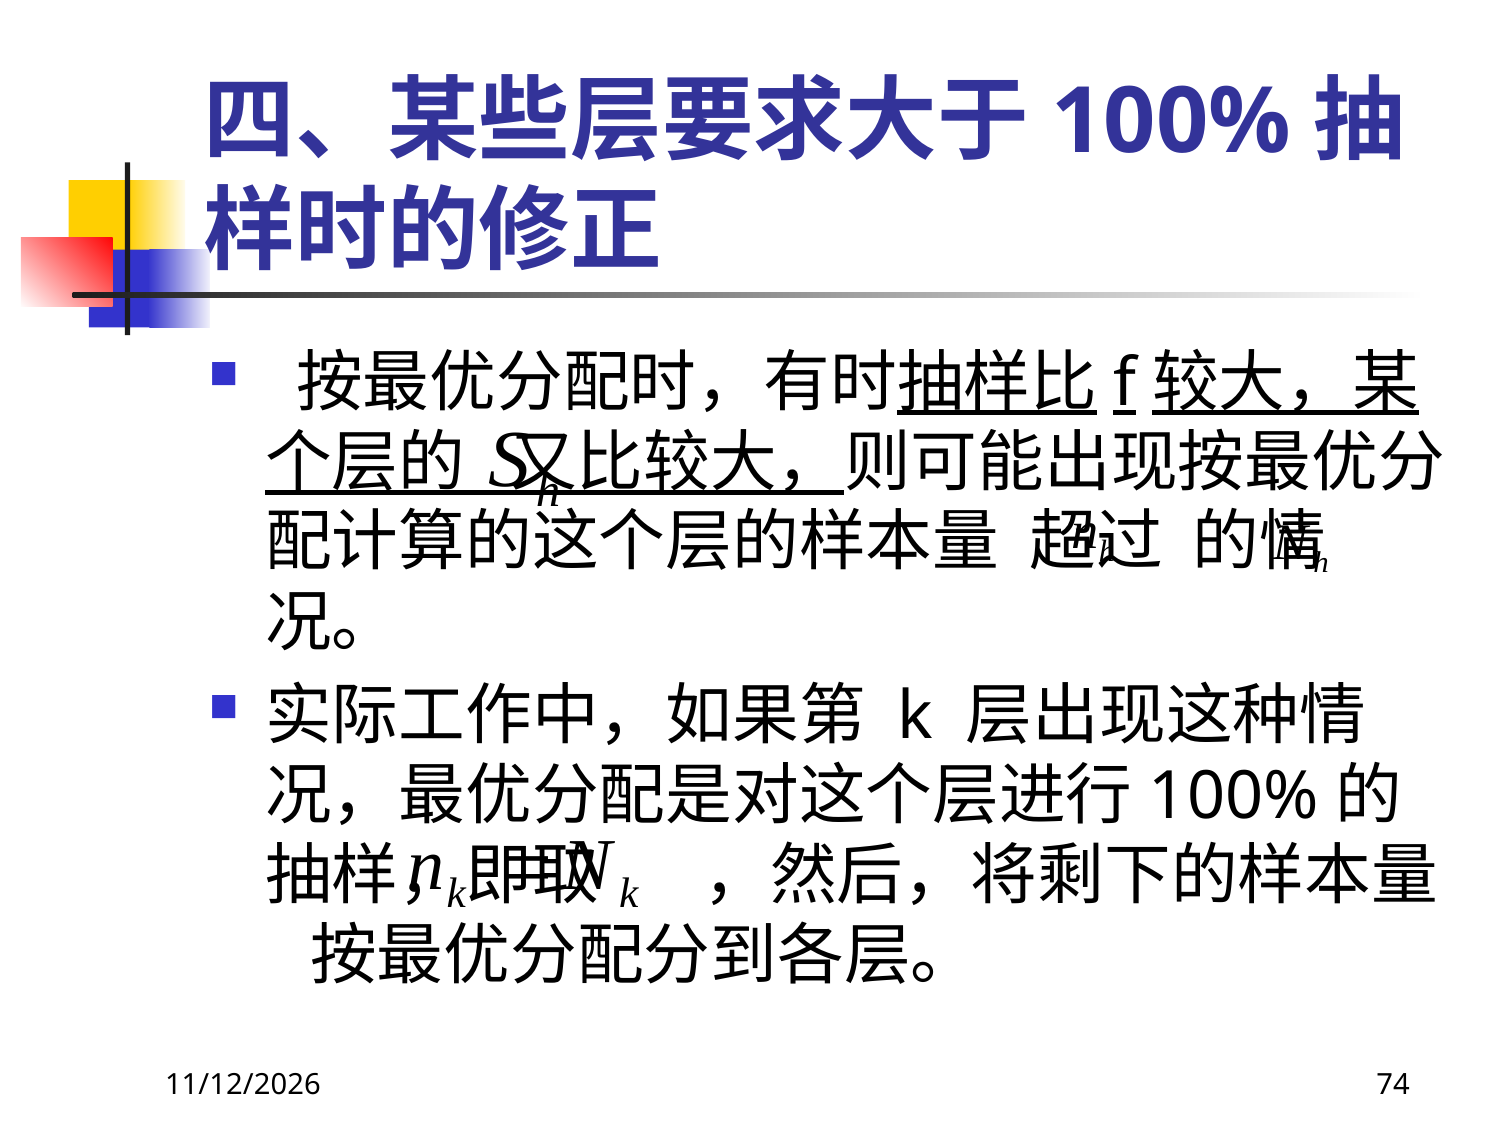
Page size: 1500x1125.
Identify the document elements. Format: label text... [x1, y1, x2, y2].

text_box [395, 822, 656, 920]
list 按最优分配时，有时抽样比f较大，某个层的 又比较大，则可能出现按最优分配计算的这个层的样本量 超过 的情况。 实际工作中，如果第 k 层出现这种情况，最优分配是对这个层进行100%的抽样，即取 ，然后，将剩下的样本量 按最优分配分到各层。 [193, 330, 1470, 1007]
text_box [474, 412, 573, 521]
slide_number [149, 1037, 463, 1113]
slide_number 74 [1112, 1037, 1426, 1113]
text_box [1262, 512, 1338, 582]
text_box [1062, 499, 1127, 571]
title 四、某些层要求大于100%抽样时的修正 [188, 101, 1468, 289]
